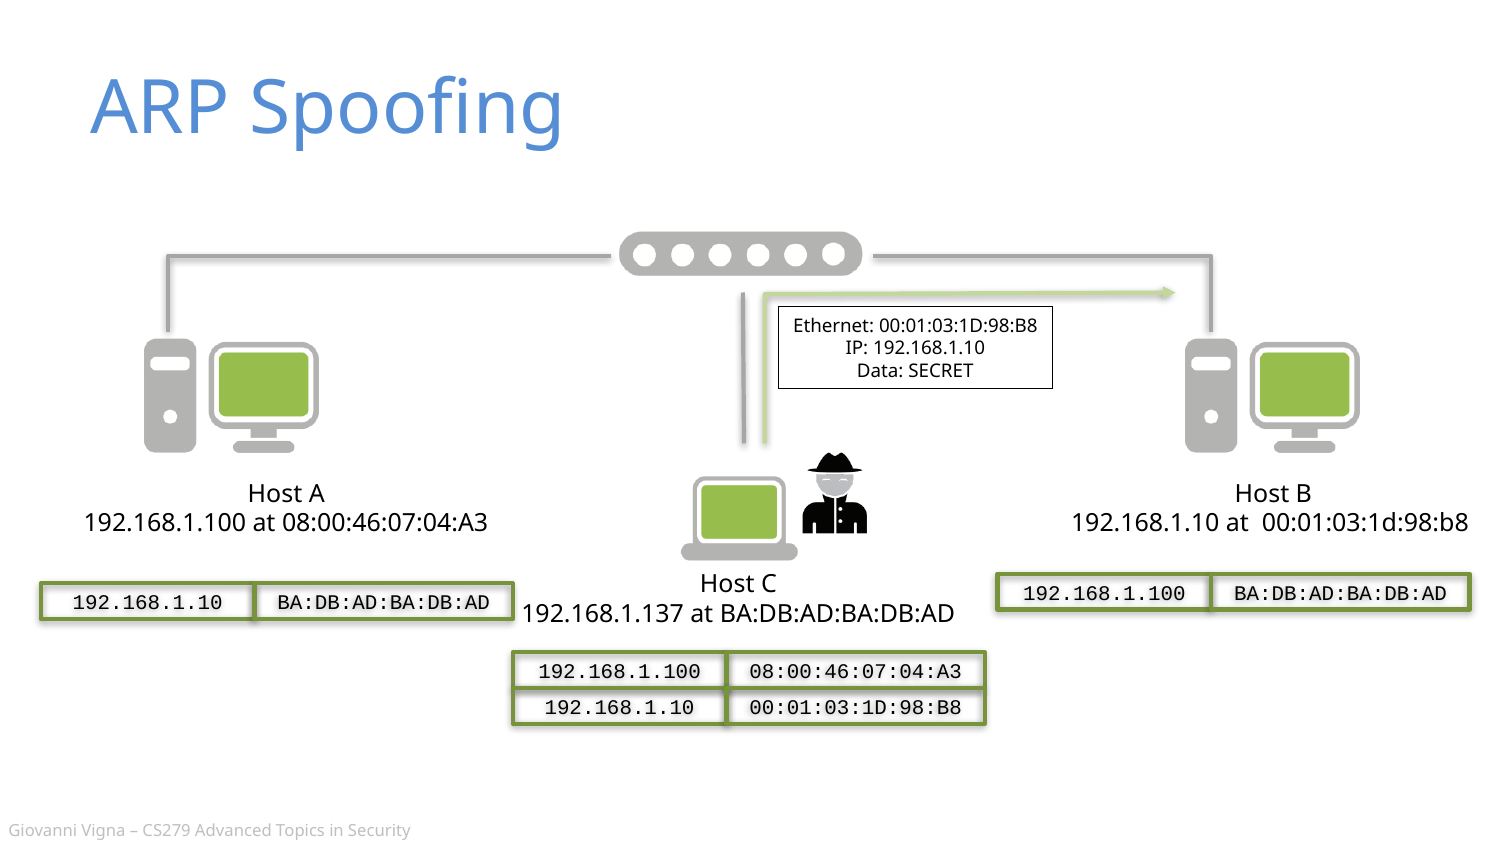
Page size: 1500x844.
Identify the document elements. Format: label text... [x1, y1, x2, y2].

text_box 192.168.1.10 [39, 581, 251, 621]
picture [1161, 327, 1382, 470]
text_box Ethernet: 00:01:03:1D:98:B8 IP: 192.168.1.10 Data: SECRET [934, 345, 1053, 389]
text_box 192.168.1.100 [511, 650, 723, 685]
picture [121, 327, 341, 470]
text_box 192.168.1.100 [995, 572, 1208, 612]
text_box [880, 254, 1213, 325]
title ARP Spoofing [75, 33, 1425, 175]
text_box 00:01:03:1D:98:B8 [724, 686, 987, 726]
text_box Host B 192.168.1.10 at 00:01:03:1d:98:b8 [1041, 470, 1500, 544]
text_box BA:DB:AD:BA:DB:AD [1209, 572, 1472, 612]
text_box [762, 286, 1176, 444]
text_box [166, 254, 606, 325]
text_box Host C 192.168.1.137 at BA:DB:AD:BA:DB:AD [435, 561, 1042, 635]
text_box 08:00:46:07:04:A3 [724, 650, 987, 686]
text_box BA:DB:AD:BA:DB:AD [252, 581, 515, 621]
picture [611, 212, 875, 293]
text_box Host A 192.168.1.100 at 08:00:46:07:04:A3 [48, 470, 524, 544]
picture [665, 443, 874, 572]
text_box 192.168.1.10 [511, 686, 723, 726]
